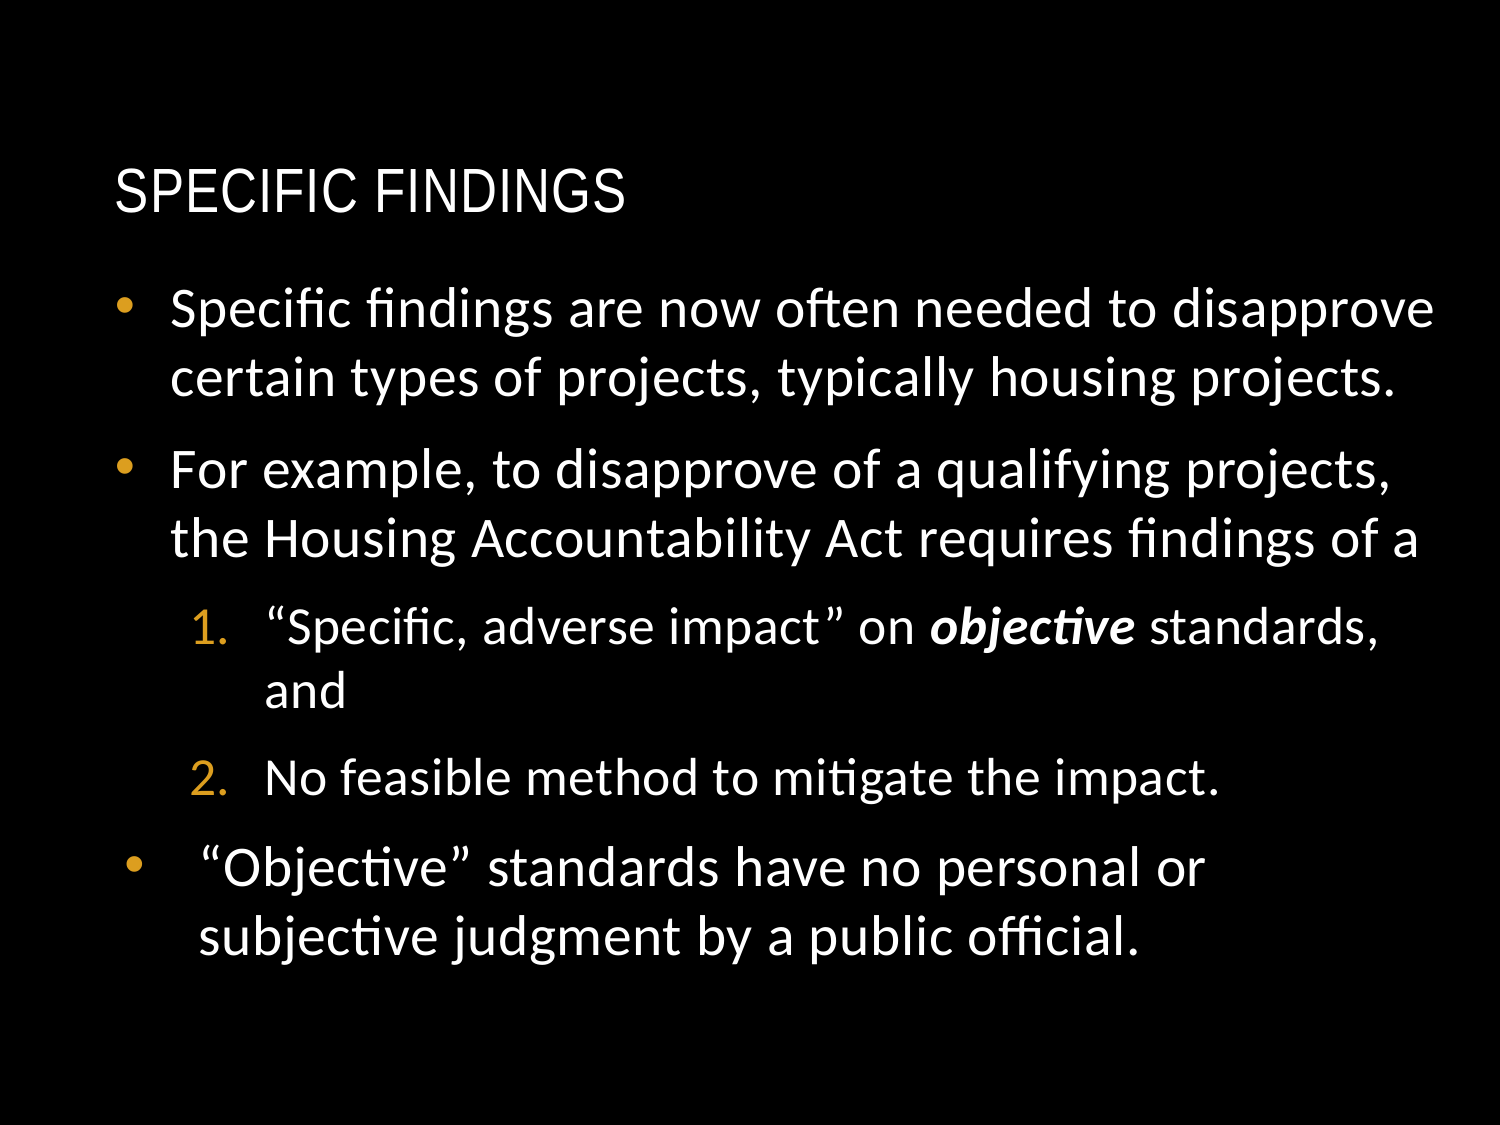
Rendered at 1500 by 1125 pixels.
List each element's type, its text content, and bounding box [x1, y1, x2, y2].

title SPECIFIC FINDINGS [99, 45, 1400, 233]
list Specific findings are now often needed to disapprove certain types of projects, typically housing projects. For example, to disapprove of a qualifying projects, the Housing Accountability Act requires findings of a “Specific, adverse impact” on objective standards, and No feasible method to mitigate the impact. “Objective” standards have no personal or subjective judgment by a public official. [99, 262, 1463, 1050]
